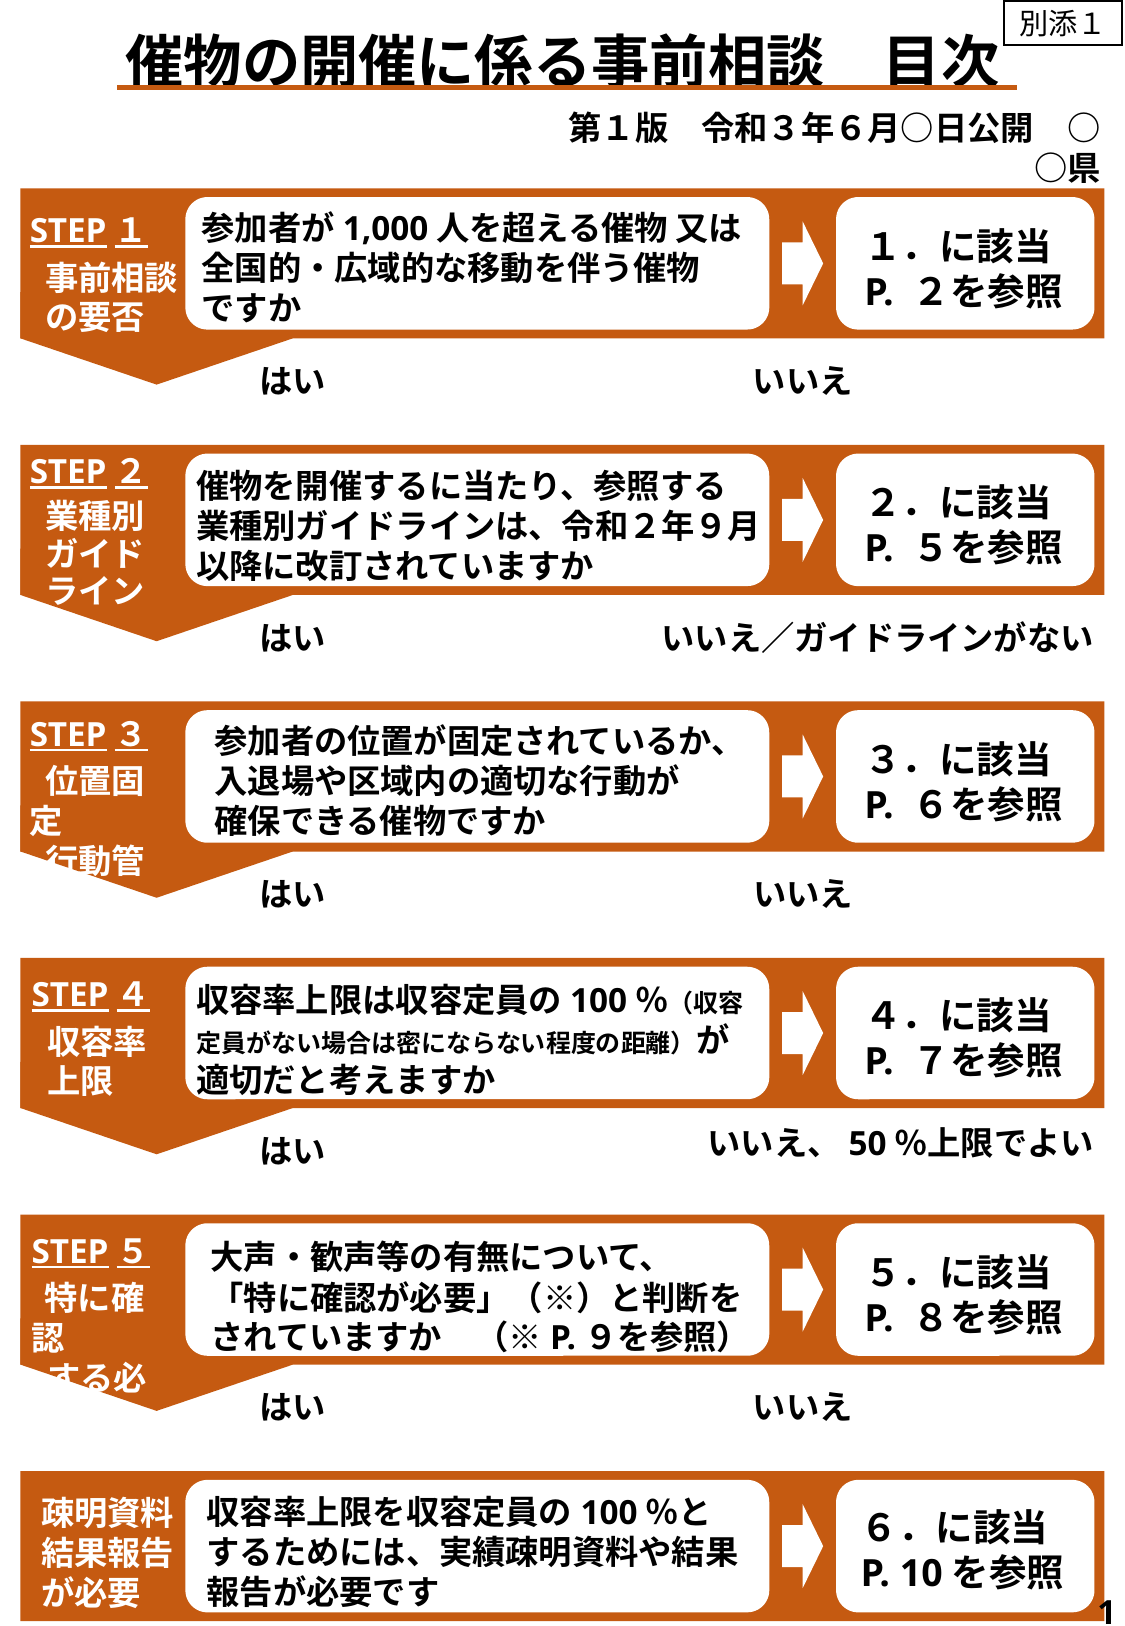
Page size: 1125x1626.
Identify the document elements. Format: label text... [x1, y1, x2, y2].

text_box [14, 701, 1105, 922]
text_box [11, 1471, 1105, 1622]
text_box 1 [1082, 1583, 1125, 1625]
text_box 催物の開催に係る事前相談 目次 [71, 17, 1053, 103]
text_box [14, 188, 1105, 409]
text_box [16, 957, 1109, 1179]
text_box 第１版 令和３年６月○日公開 ○○県 [532, 99, 1116, 195]
text_box 別添１ [1003, 0, 1123, 46]
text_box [16, 1214, 1105, 1435]
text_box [14, 442, 1109, 665]
